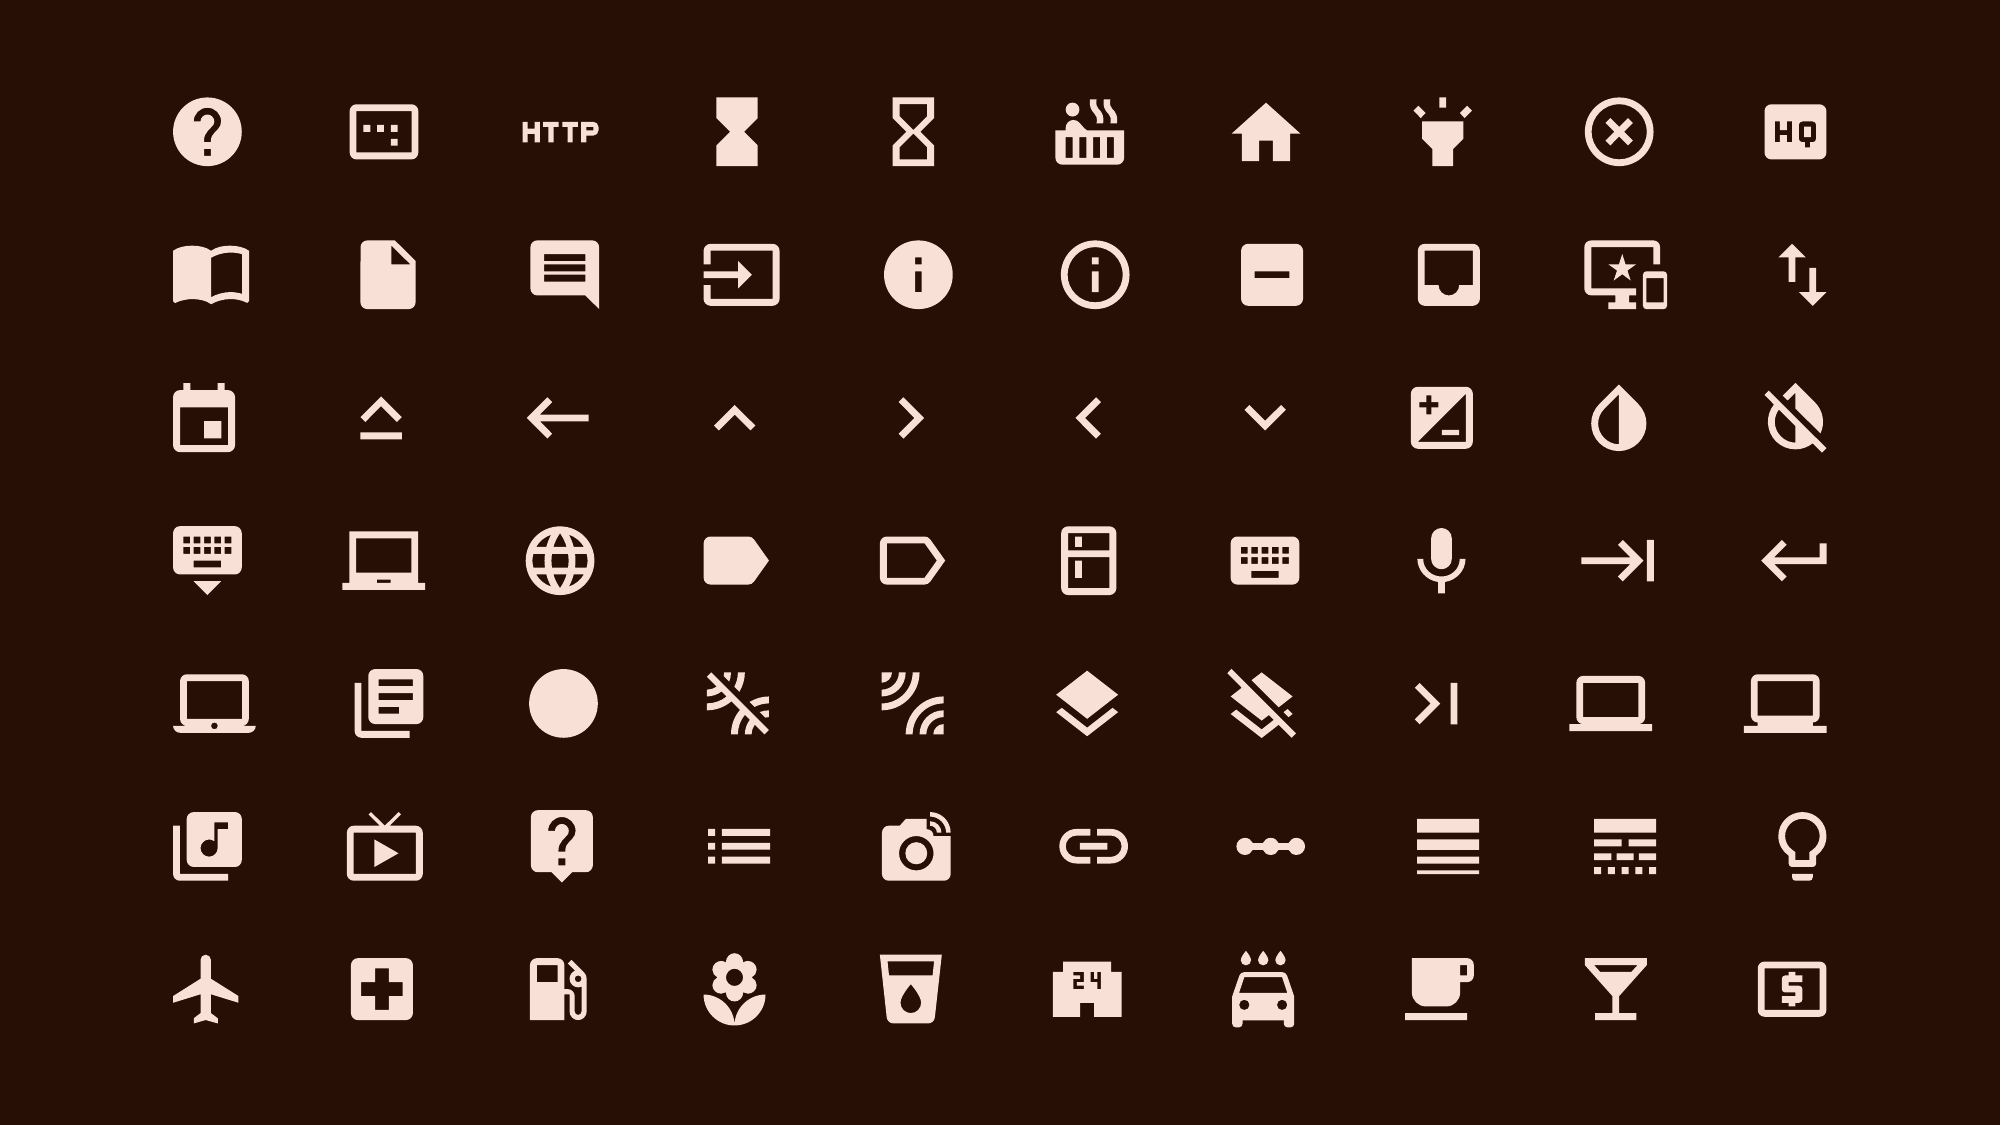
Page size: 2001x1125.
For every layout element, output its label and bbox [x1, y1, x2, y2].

text_box [1792, 873, 1813, 881]
text_box [1594, 839, 1622, 847]
text_box [1417, 243, 1480, 306]
text_box [1103, 99, 1118, 124]
text_box [1056, 670, 1119, 719]
text_box [173, 954, 239, 1024]
text_box [173, 526, 242, 575]
text_box [898, 397, 925, 439]
text_box [1584, 958, 1647, 1021]
text_box [706, 672, 769, 735]
text_box [1060, 240, 1130, 310]
text_box [1459, 105, 1472, 119]
text_box [1607, 867, 1615, 875]
text_box [1646, 539, 1654, 582]
text_box [1584, 240, 1661, 310]
text_box [905, 696, 944, 735]
text_box [1241, 243, 1304, 306]
text_box [879, 536, 946, 585]
text_box [1231, 102, 1301, 162]
text_box [1227, 668, 1296, 739]
text_box [173, 97, 242, 167]
text_box [1591, 384, 1647, 452]
text_box [173, 825, 229, 881]
text_box [1635, 867, 1643, 875]
text_box [173, 245, 250, 305]
text_box [1410, 386, 1473, 449]
text_box [712, 953, 757, 1002]
text_box [1052, 961, 1122, 1017]
text_box [714, 404, 756, 431]
text_box [360, 396, 402, 423]
text_box [1079, 842, 1108, 850]
text_box [1414, 682, 1441, 725]
text_box [1594, 853, 1612, 861]
text_box [1065, 102, 1080, 117]
text_box [1778, 243, 1806, 282]
text_box [530, 810, 593, 883]
text_box [1075, 397, 1101, 439]
text_box [1055, 119, 1125, 165]
text_box [1422, 121, 1464, 167]
text_box [1439, 97, 1447, 108]
text_box [1778, 812, 1827, 867]
text_box [1417, 818, 1480, 833]
text_box [360, 240, 416, 310]
text_box [193, 581, 222, 596]
text_box [529, 958, 587, 1021]
text_box [1230, 536, 1300, 585]
text_box [1244, 404, 1286, 431]
text_box [1594, 818, 1657, 833]
text_box [716, 97, 758, 167]
text_box [354, 682, 410, 738]
text_box [884, 240, 953, 310]
text_box [881, 672, 920, 711]
text_box [1621, 867, 1629, 875]
text_box [525, 526, 595, 596]
text_box [1431, 528, 1452, 570]
text_box [1411, 958, 1474, 1007]
text_box [1413, 105, 1426, 119]
text_box [1642, 271, 1668, 310]
text_box [173, 674, 256, 733]
text_box [881, 818, 951, 881]
text_box [1798, 267, 1827, 306]
text_box [186, 812, 242, 867]
text_box [1764, 104, 1827, 160]
text_box [1258, 950, 1269, 966]
text_box [1056, 707, 1119, 737]
text_box [342, 531, 426, 590]
text_box [1757, 961, 1827, 1017]
text_box [1616, 853, 1634, 861]
text_box [1417, 870, 1480, 875]
text_box [1059, 828, 1091, 864]
text_box [1638, 853, 1657, 861]
text_box [930, 812, 951, 833]
text_box [346, 812, 423, 881]
text_box [1450, 682, 1458, 725]
text_box [1236, 837, 1306, 855]
text_box [1764, 390, 1827, 453]
text_box [721, 856, 771, 864]
text_box [721, 842, 771, 850]
text_box [708, 828, 716, 836]
text_box [1240, 950, 1252, 966]
text_box [1628, 839, 1657, 847]
text_box [173, 383, 236, 453]
text_box [1761, 539, 1827, 582]
text_box [1581, 539, 1644, 582]
text_box [1743, 674, 1827, 733]
text_box [1275, 950, 1286, 966]
text_box [360, 432, 402, 440]
text_box [1584, 97, 1654, 167]
text_box [708, 842, 716, 850]
text_box [703, 243, 780, 306]
text_box [1417, 839, 1480, 850]
text_box [349, 104, 419, 160]
text_box [530, 240, 600, 310]
text_box [892, 97, 935, 167]
text_box [350, 958, 413, 1021]
text_box [708, 856, 716, 864]
text_box [1782, 382, 1824, 434]
text_box [1594, 867, 1602, 875]
text_box [1649, 867, 1657, 875]
text_box [526, 397, 589, 439]
text_box [1097, 828, 1129, 864]
text_box [522, 121, 540, 143]
text_box [1569, 675, 1653, 732]
text_box [368, 669, 424, 725]
text_box [879, 954, 942, 1024]
text_box [581, 121, 599, 143]
text_box [1417, 856, 1480, 864]
text_box [562, 121, 578, 143]
text_box [703, 994, 766, 1026]
text_box [1405, 1013, 1468, 1021]
text_box [543, 121, 559, 143]
text_box [1232, 972, 1295, 1028]
text_box [703, 536, 769, 585]
text_box [1089, 99, 1104, 124]
text_box [1061, 526, 1117, 596]
text_box [529, 669, 598, 738]
text_box [721, 828, 771, 836]
text_box [1417, 558, 1466, 594]
